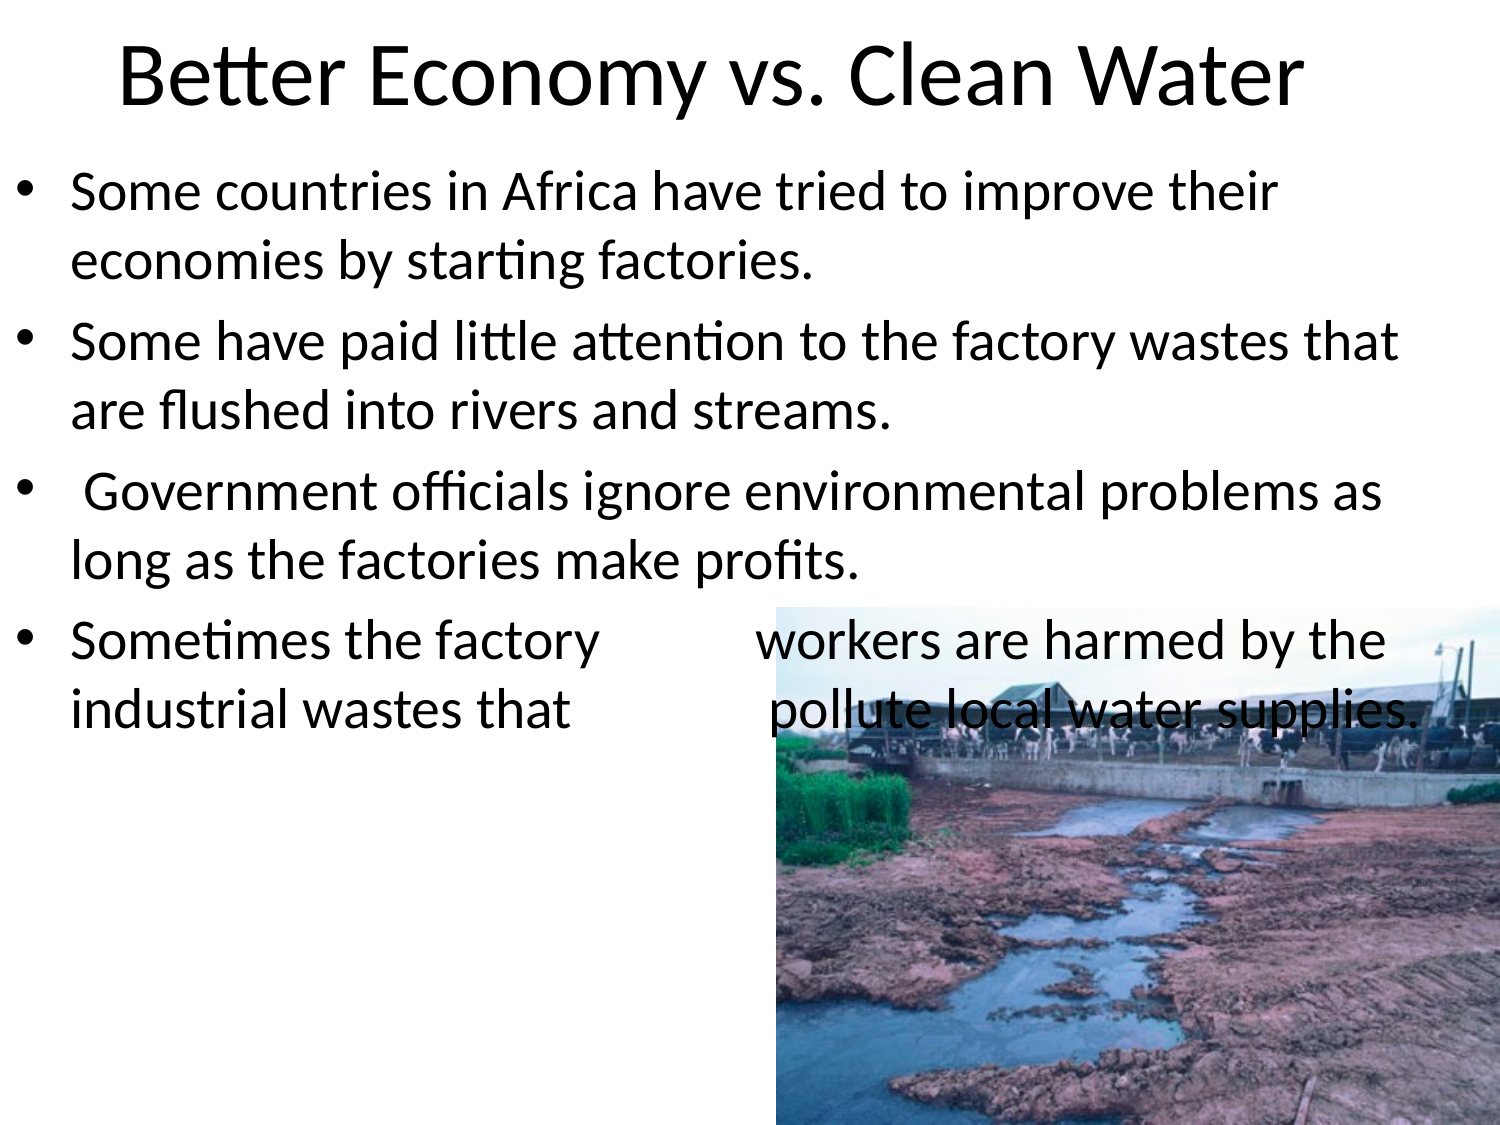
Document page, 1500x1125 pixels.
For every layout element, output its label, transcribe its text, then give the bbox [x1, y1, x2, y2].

picture [776, 607, 1500, 1125]
list Some countries in Africa have tried to improve their economies by starting factories. Some have paid little attention to the factory wastes that are flushed into rivers and streams. Government officials ignore environmental problems as long as the factories make profits. Sometimes the factory workers are harmed by the industrial wastes that pollute local water supplies. [0, 145, 1500, 888]
title Better Economy vs. Clean Water [0, 0, 1425, 138]
